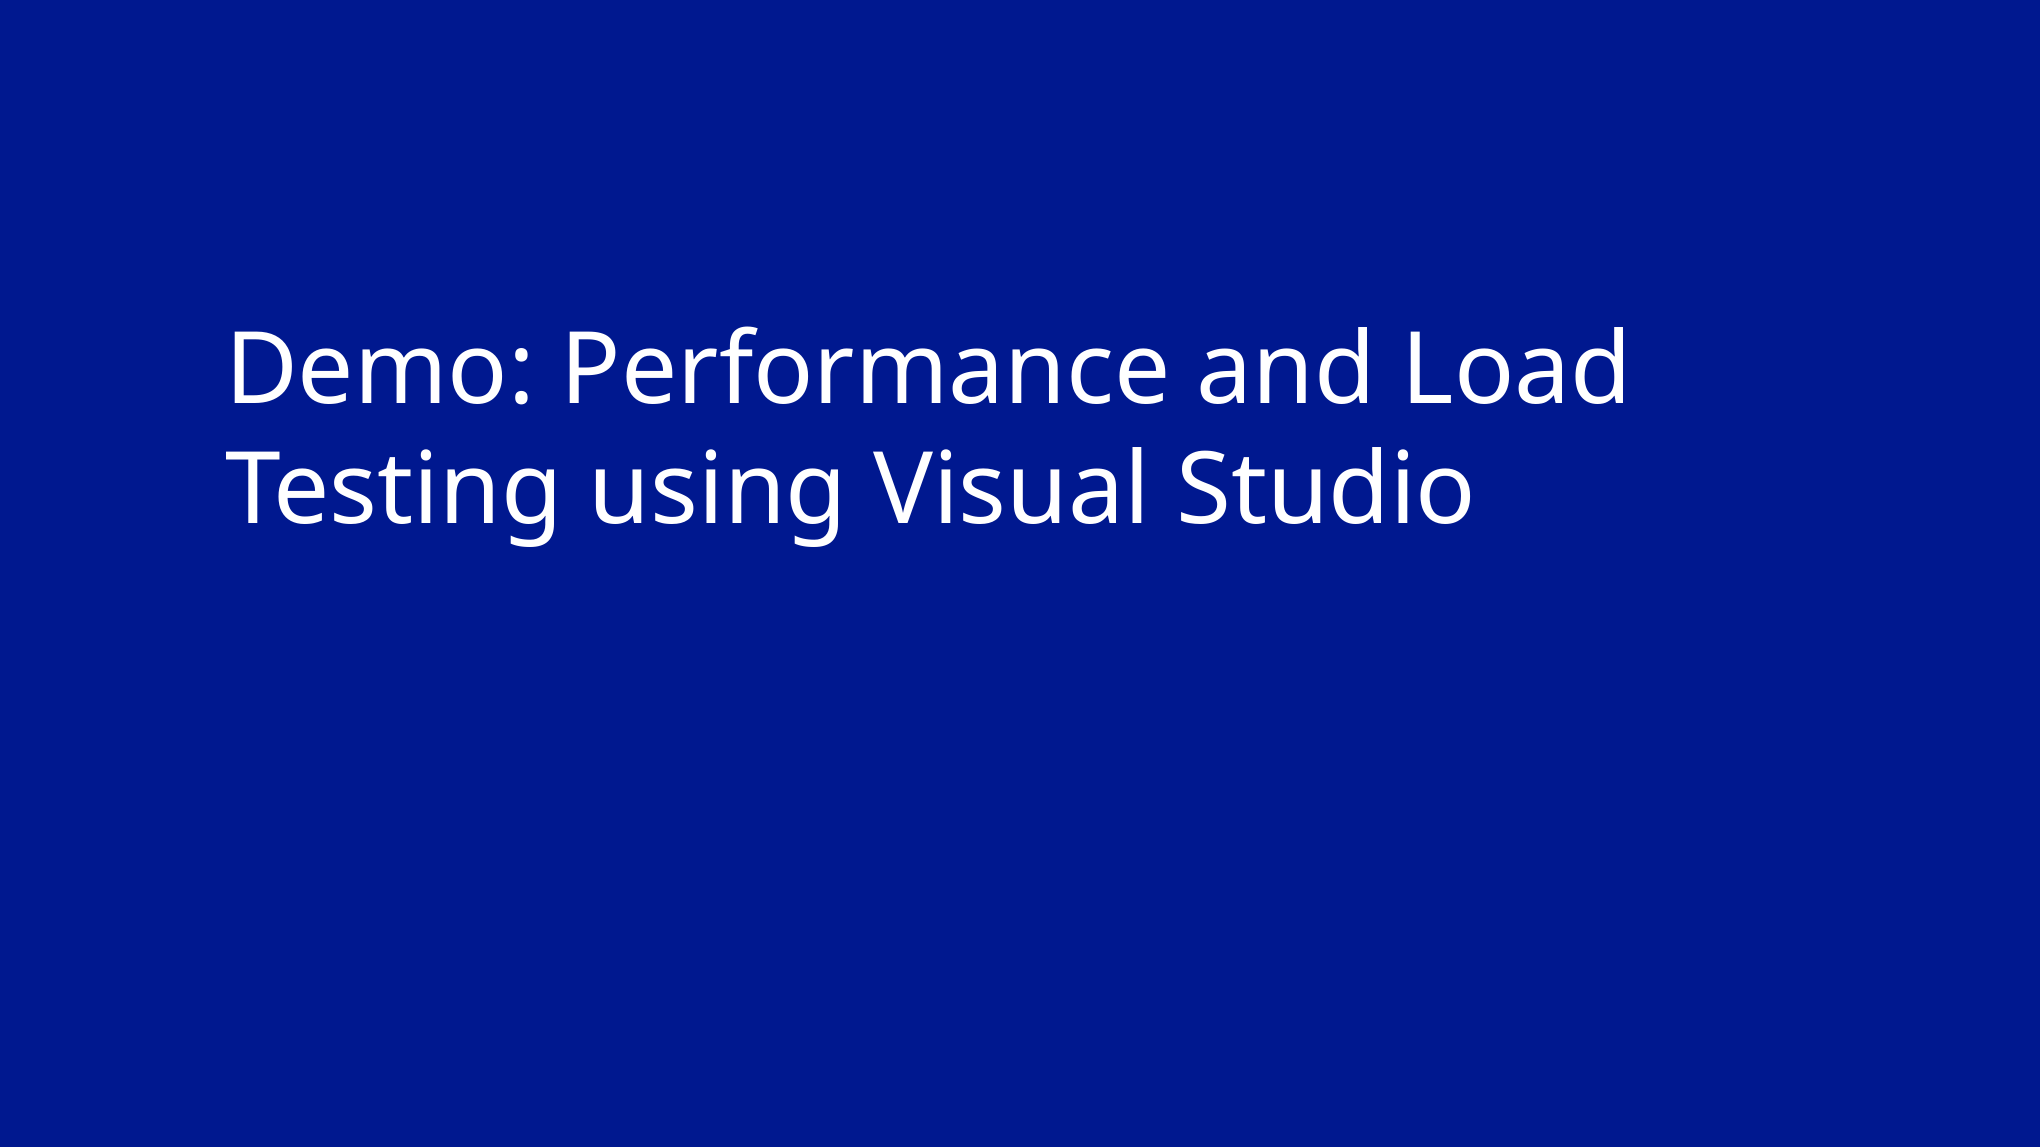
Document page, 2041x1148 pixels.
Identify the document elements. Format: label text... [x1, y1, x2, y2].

title Demo: Performance and Load Testing using Visual Studio [195, 348, 1846, 499]
